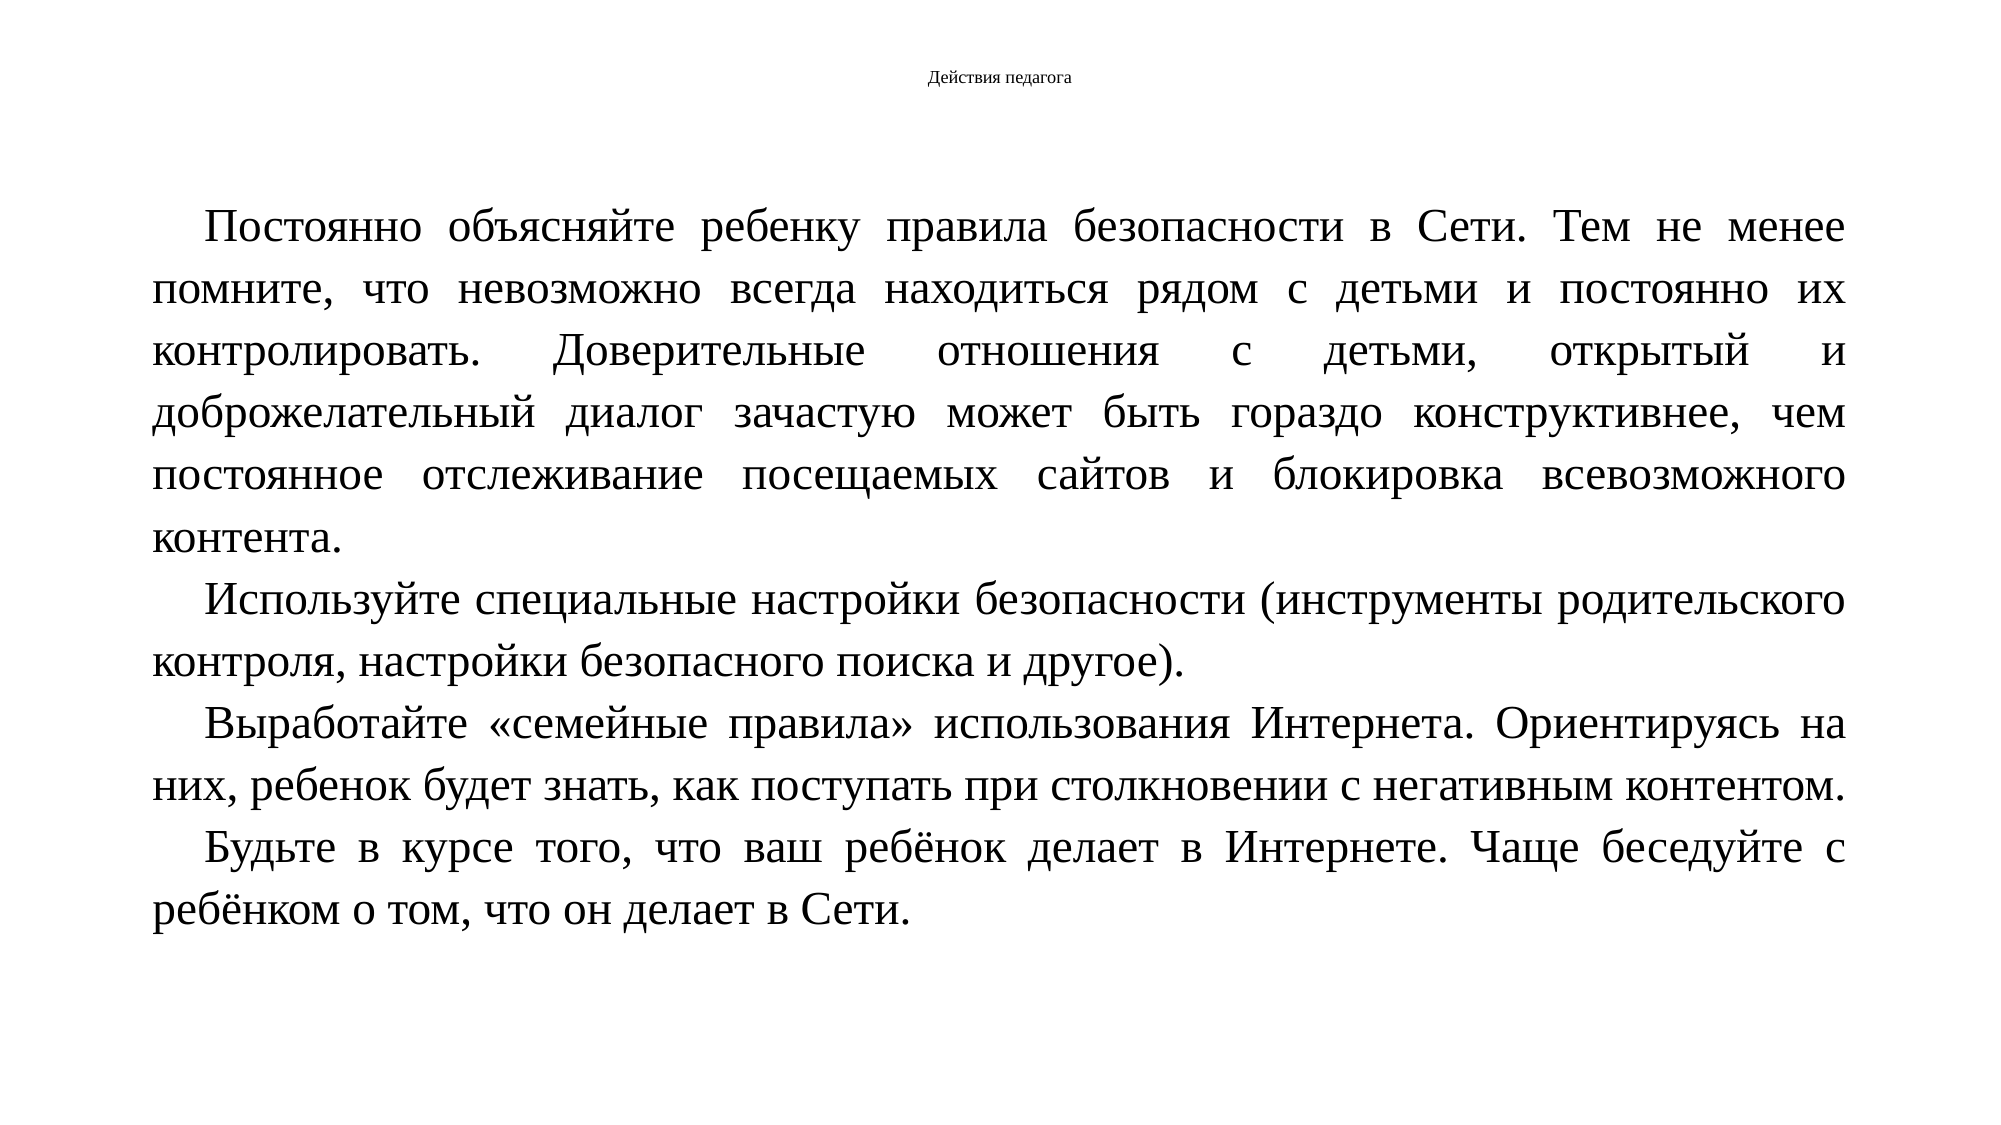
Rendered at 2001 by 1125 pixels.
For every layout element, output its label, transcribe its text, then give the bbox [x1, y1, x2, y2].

title Действия педагога [137, 59, 1863, 96]
list Постоянно объясняйте ребенку правила безопасности в Сети. Тем не менее помните, что невозможно всегда находиться рядом с детьми и постоянно их контролировать. Доверительные отношения с детьми, открытый и доброжелательный диалог зачастую может быть гораздо конструктивнее, чем постоянное отслеживание посещаемых сайтов и блокировка всевозможного контента. Используйте специальные настройки безопасности (инструменты родительского контроля, настройки безопасного поиска и другое). Выработайте «семейные правила» использования Интернета. Ориентируясь на них, ребенок будет знать, как поступать при столкновении с негативным контентом. Будьте в курсе того, что ваш ребёнок делает в Интернете. Чаще беседуйте с ребёнком о том, что он делает в Сети. [137, 181, 1863, 1014]
